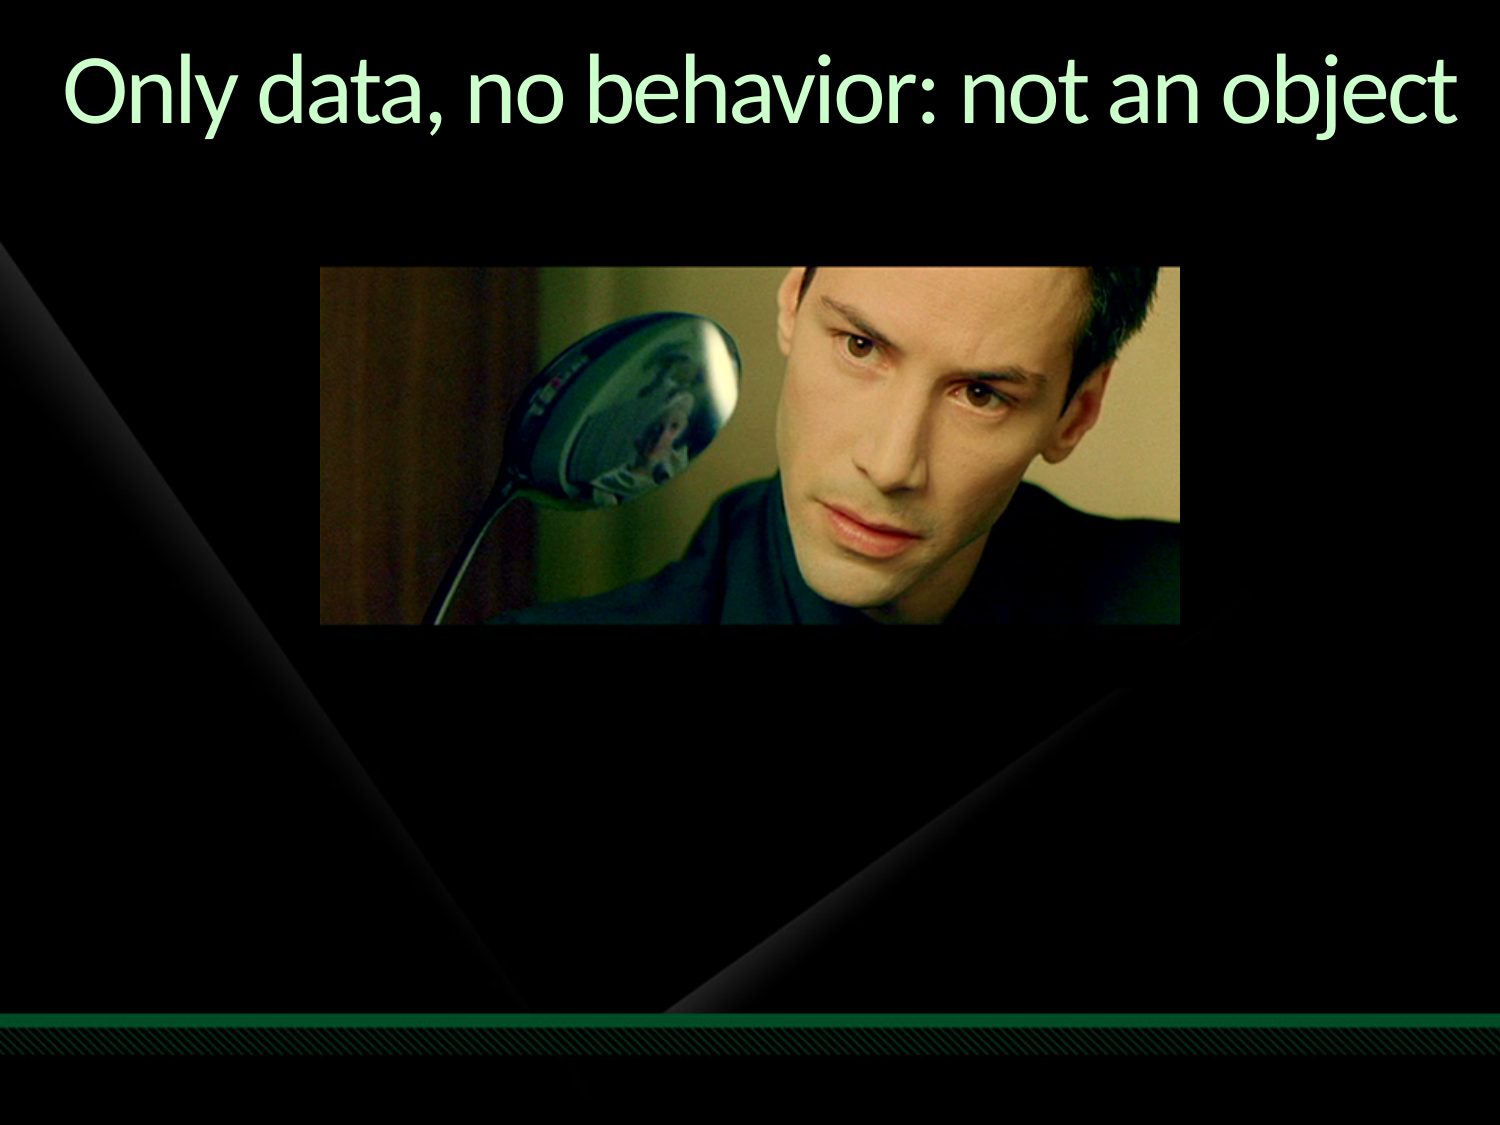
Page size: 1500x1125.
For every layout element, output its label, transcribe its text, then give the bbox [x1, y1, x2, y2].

picture [0, 0, 1500, 1125]
title Only data, no behavior: not an object [62, 37, 1500, 147]
